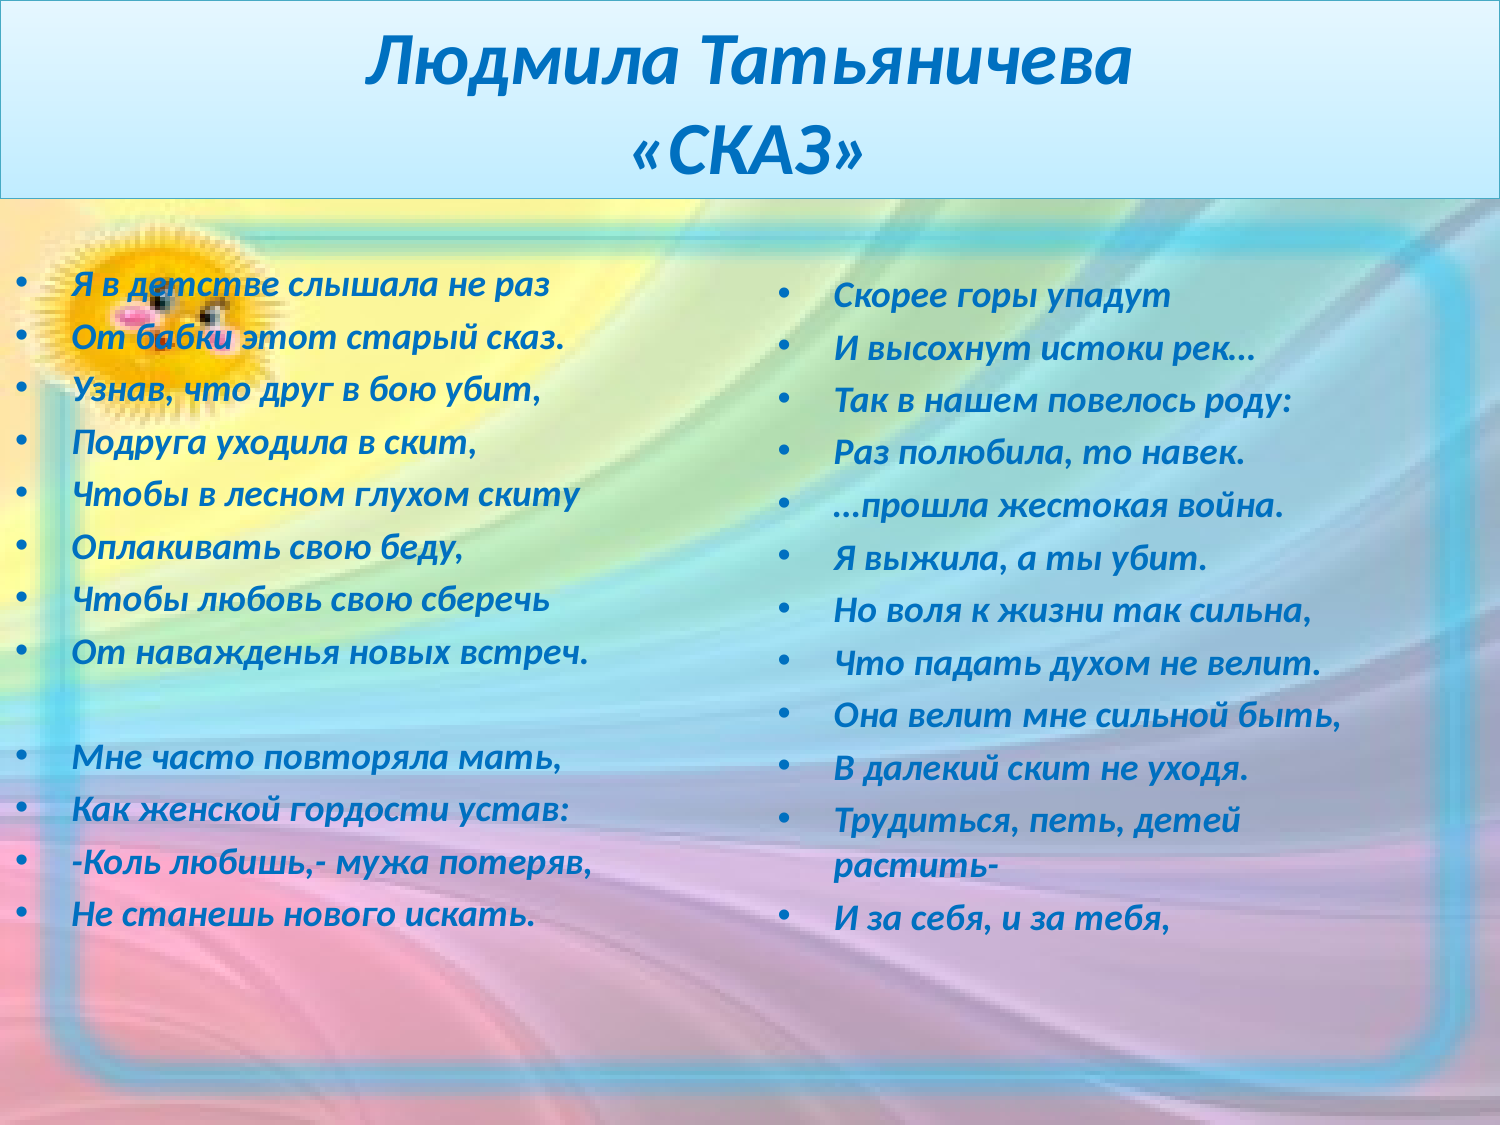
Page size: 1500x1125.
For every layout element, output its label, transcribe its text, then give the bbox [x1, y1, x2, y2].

title Людмила Татьяничева «СКАЗ» [0, 0, 1500, 199]
list Скорее горы упадут И высохнут истоки рек… Так в нашем повелось роду: Раз полюбила, то навек. …прошла жестокая война. Я выжила, а ты убит. Но воля к жизни так сильна, Что падать духом не велит. Она велит мне сильной быть, В далекий скит не уходя. Трудиться, петь, детей растить- И за себя, и за тебя, [762, 262, 1425, 1005]
list Я в детстве слышала не раз От бабки этот старый сказ. Узнав, что друг в бою убит, Подруга уходила в скит, Чтобы в лесном глухом скиту Оплакивать свою беду, Чтобы любовь свою сберечь От наважденья новых встреч. Мне часто повторяла мать, Как женской гордости устав: -Коль любишь,- мужа потеряв, Не станешь нового искать. [0, 199, 1500, 1125]
